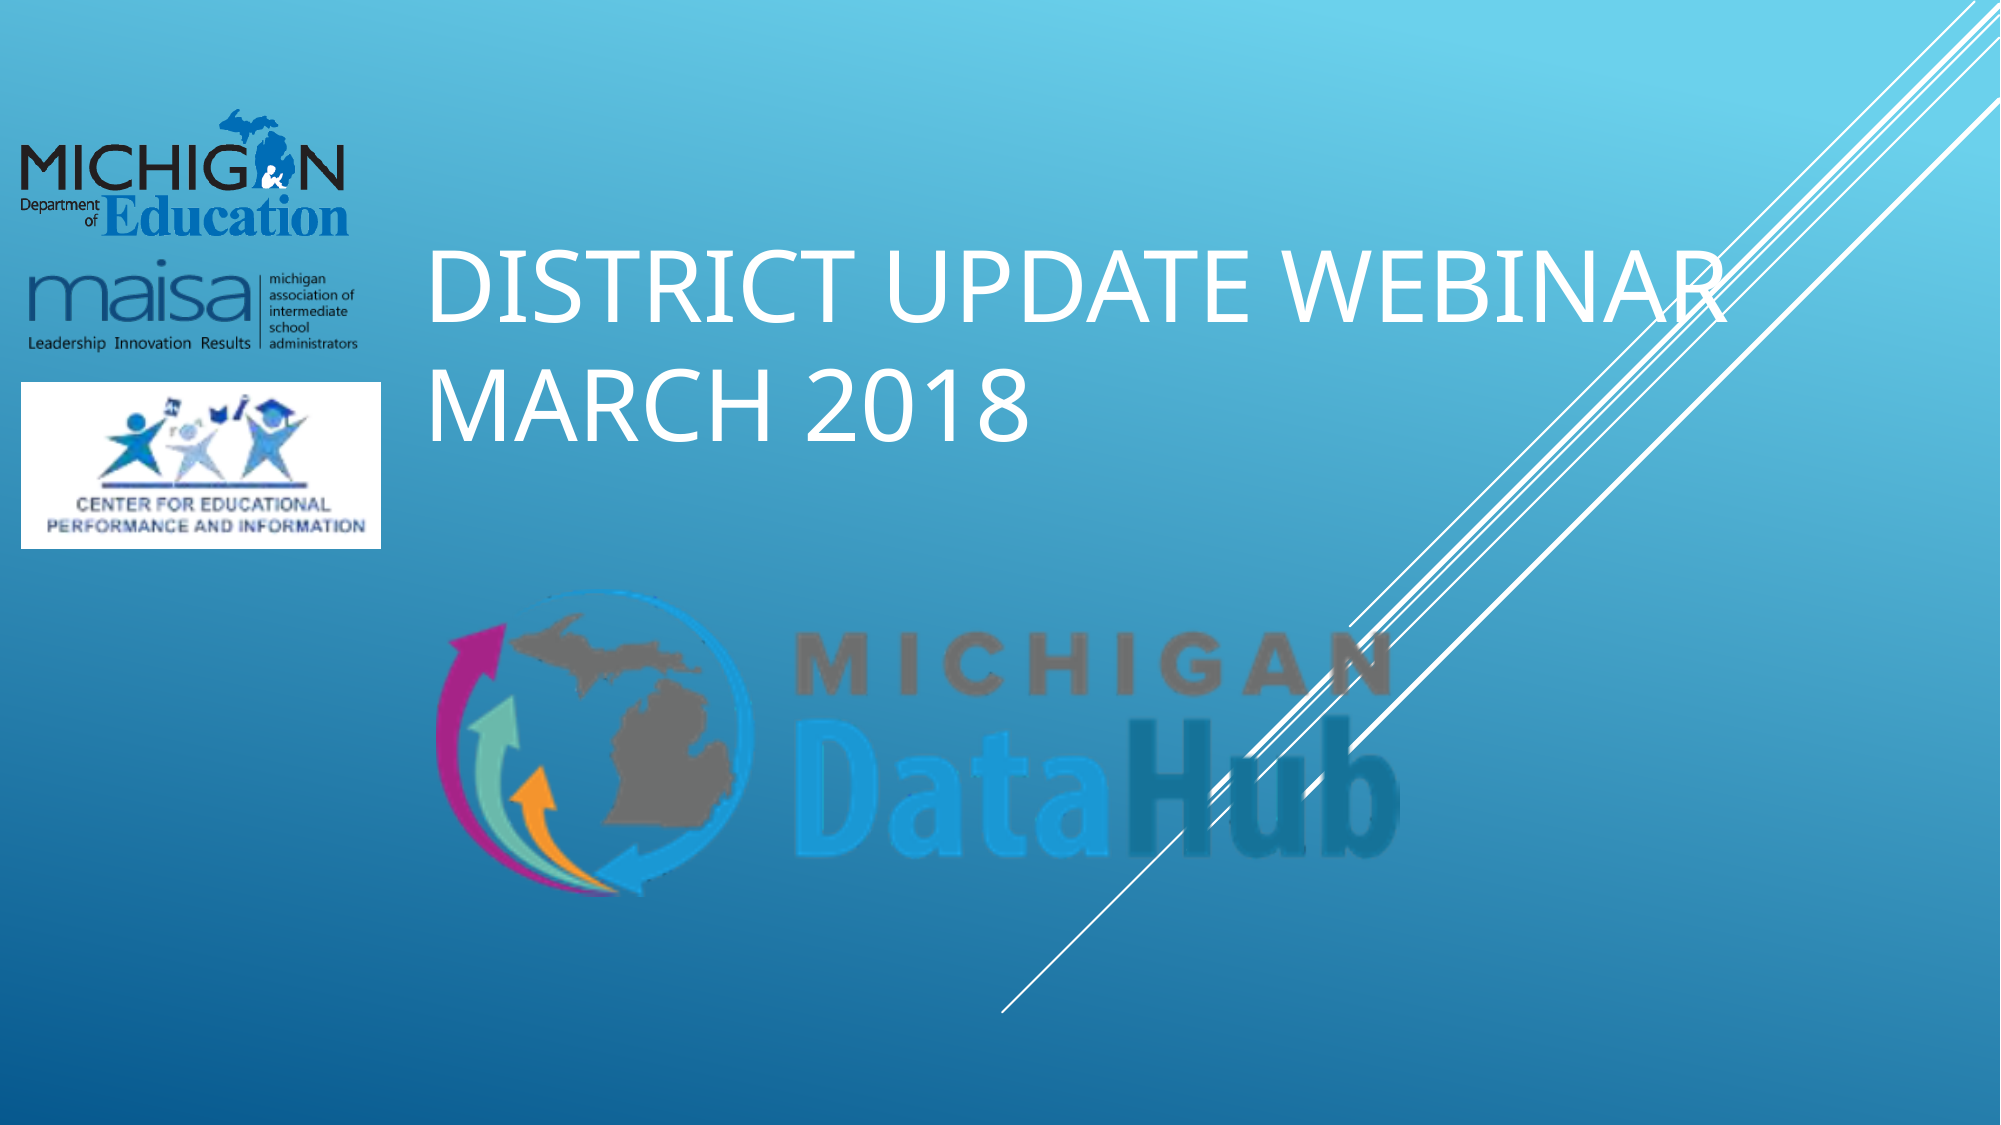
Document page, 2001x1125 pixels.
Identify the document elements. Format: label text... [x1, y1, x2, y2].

picture [21, 109, 381, 549]
picture [436, 589, 1400, 898]
title District UPDATE Webinar March 2018 [408, 172, 1814, 590]
